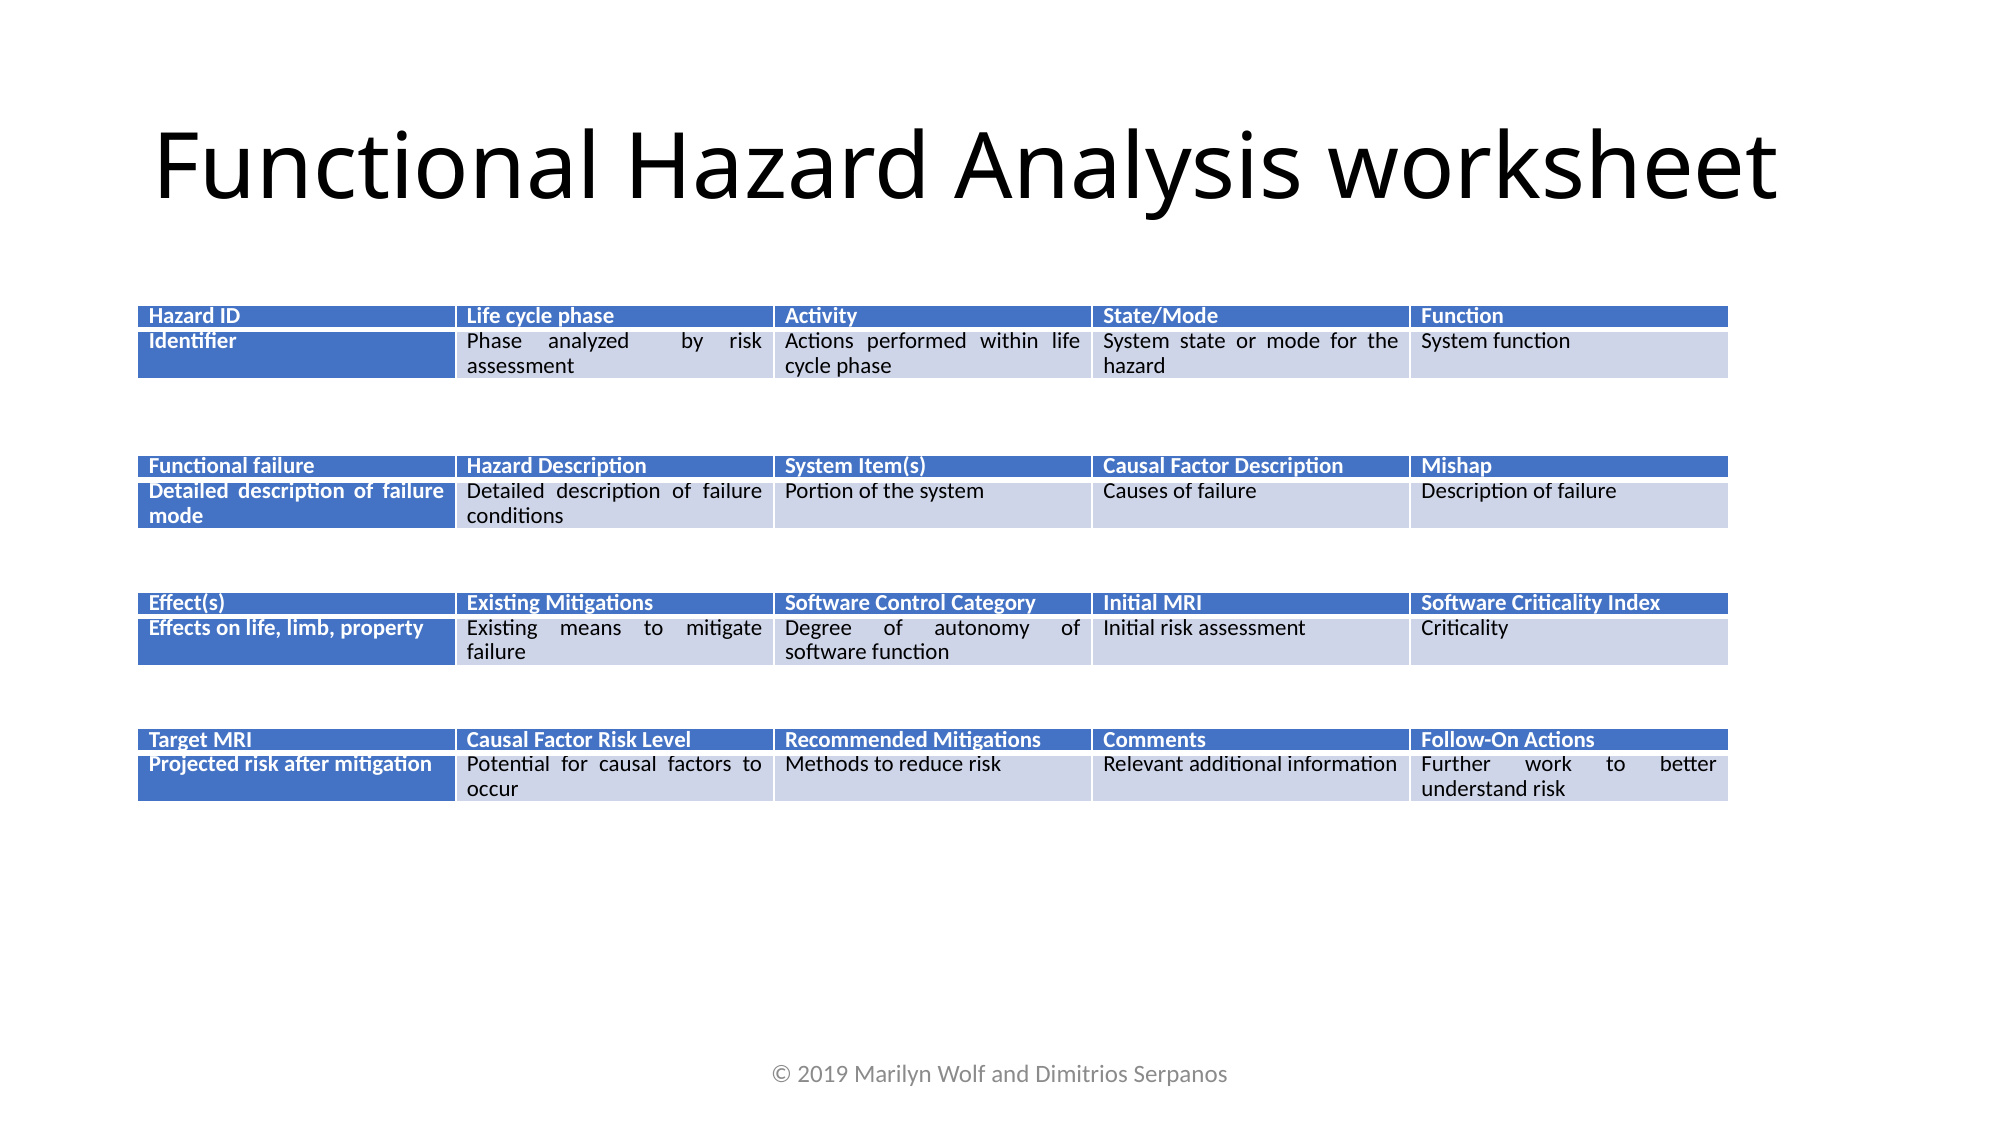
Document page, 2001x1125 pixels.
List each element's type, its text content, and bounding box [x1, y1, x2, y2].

table_header Causal Factor Description [1093, 456, 1409, 477]
table_cell Methods to reduce risk [775, 756, 1091, 801]
table_header Functional failure [138, 456, 455, 477]
table_header Effect(s) [138, 593, 455, 614]
footer © 2019 Marilyn Wolf and Dimitrios Serpanos [662, 1042, 1338, 1103]
table_header Life cycle phase [457, 306, 773, 327]
table_header Causal Factor Risk Level [457, 729, 773, 750]
table_header Software Criticality Index [1411, 593, 1728, 614]
table_header Existing Mitigations [457, 593, 773, 614]
table_cell Initial risk assessment [1093, 619, 1409, 665]
table_header Initial MRI [1093, 593, 1409, 614]
table_header Software Control Category [775, 593, 1091, 614]
table_header Hazard ID [138, 306, 455, 327]
table_cell Further work to better understand risk [1411, 756, 1728, 801]
table_header Follow-On Actions [1411, 729, 1728, 750]
table_cell System function [1411, 332, 1728, 378]
table_header System Item(s) [775, 456, 1091, 477]
table_cell Degree of autonomy of software function [775, 619, 1091, 665]
table_cell Detailed description of failure mode [138, 483, 455, 528]
table_cell Effects on life, limb, property [138, 619, 455, 665]
table_header Recommended Mitigations [775, 729, 1091, 750]
table_header Mishap [1411, 456, 1728, 477]
table_cell Causes of failure [1093, 483, 1409, 528]
table_header Function [1411, 306, 1728, 327]
table_cell System state or mode for the hazard [1093, 332, 1409, 378]
title Functional Hazard Analysis worksheet [137, 59, 1863, 278]
table_cell Criticality [1411, 619, 1728, 665]
table_header Target MRI [138, 729, 455, 750]
table_cell Relevant additional information [1093, 756, 1409, 801]
table_cell Detailed description of failure conditions [457, 483, 773, 528]
table_cell Existing means to mitigate failure [457, 619, 773, 665]
table_header Activity [775, 306, 1091, 327]
table_header Hazard Description [457, 456, 773, 477]
table_cell Identifier [138, 332, 455, 378]
table_cell Portion of the system [775, 483, 1091, 528]
table_cell Phase analyzed by risk assessment [457, 332, 773, 378]
table_cell Potential for causal factors to occur [457, 756, 773, 801]
table_header Comments [1093, 729, 1409, 750]
table_header State/Mode [1093, 306, 1409, 327]
table_cell Description of failure [1411, 483, 1728, 528]
table_cell Actions performed within life cycle phase [775, 332, 1091, 378]
table_cell Projected risk after mitigation [138, 756, 455, 801]
